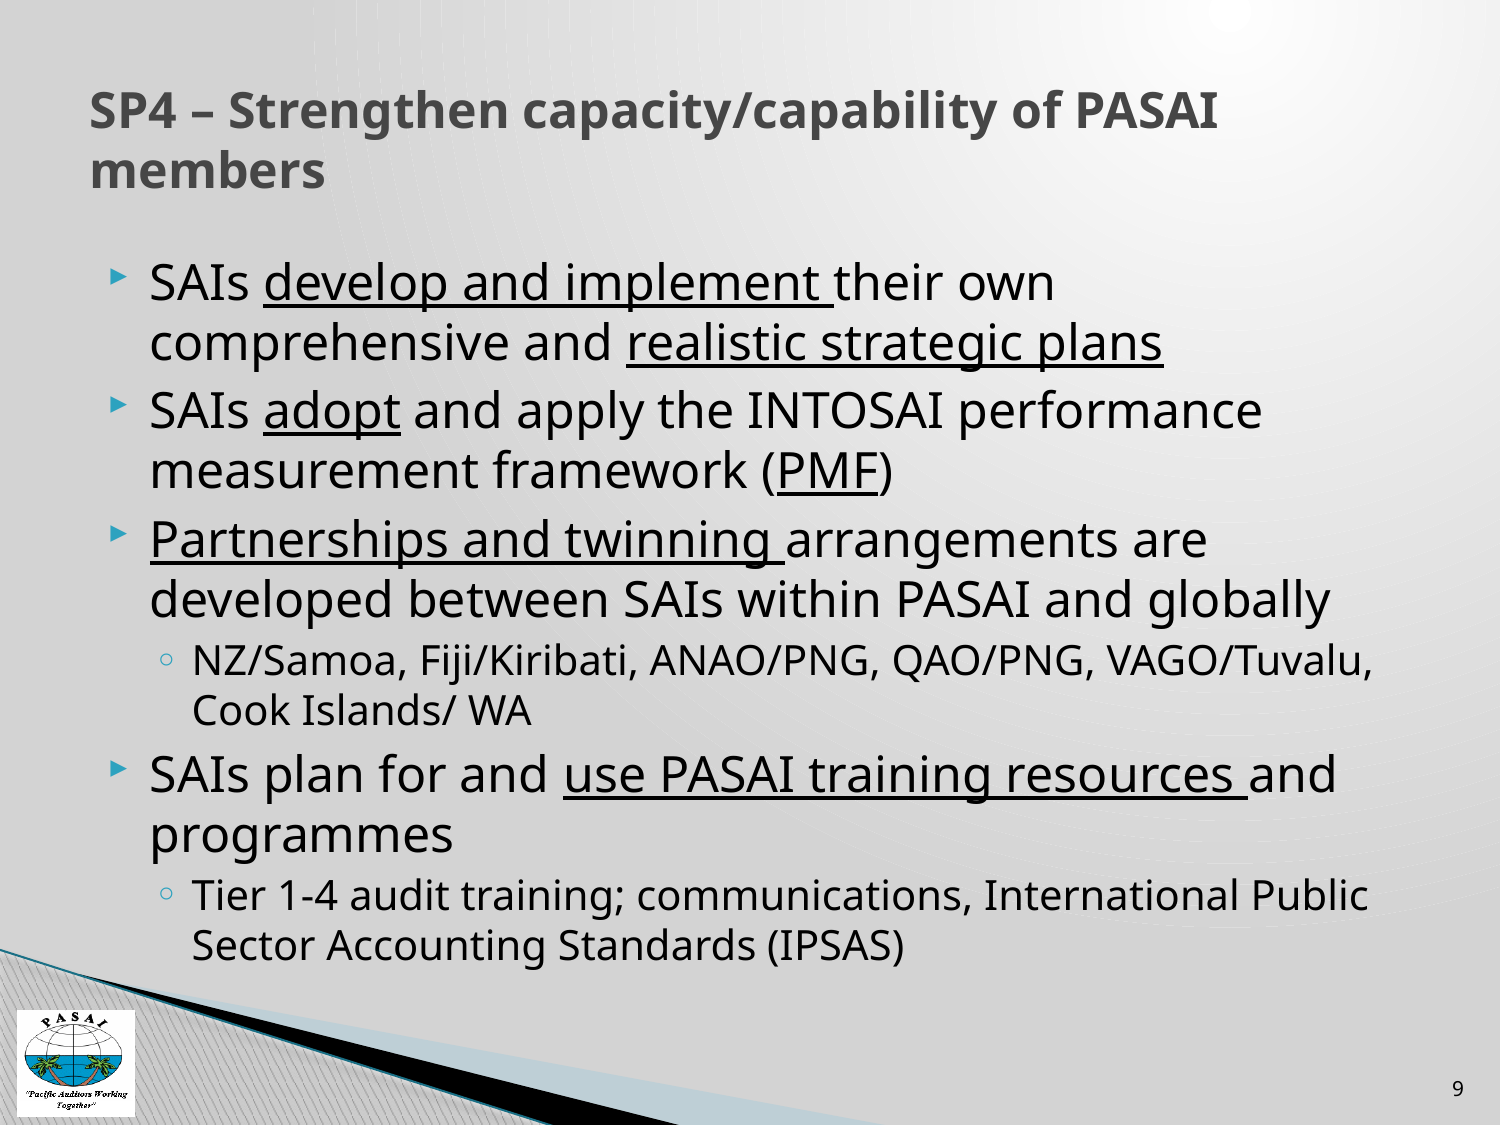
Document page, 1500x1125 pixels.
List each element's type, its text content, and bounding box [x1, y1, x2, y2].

slide_number 9 [1418, 1051, 1479, 1112]
title SP4 – Strengthen capacity/capability of PASAI members [75, 45, 1479, 233]
list SAIs develop and implement their own comprehensive and realistic strategic plans SAIs adopt and apply the INTOSAI performance measurement framework (PMF) Partnerships and twinning arrangements are developed between SAIs within PASAI and globally NZ/Samoa, Fiji/Kiribati, ANAO/PNG, QAO/PNG, VAGO/Tuvalu, Cook Islands/ WA SAIs plan for and use PASAI training resources and programmes Tier 1-4 audit training; communications, International Public Sector Accounting Standards (IPSAS) [75, 243, 1425, 986]
picture [17, 1010, 135, 1117]
